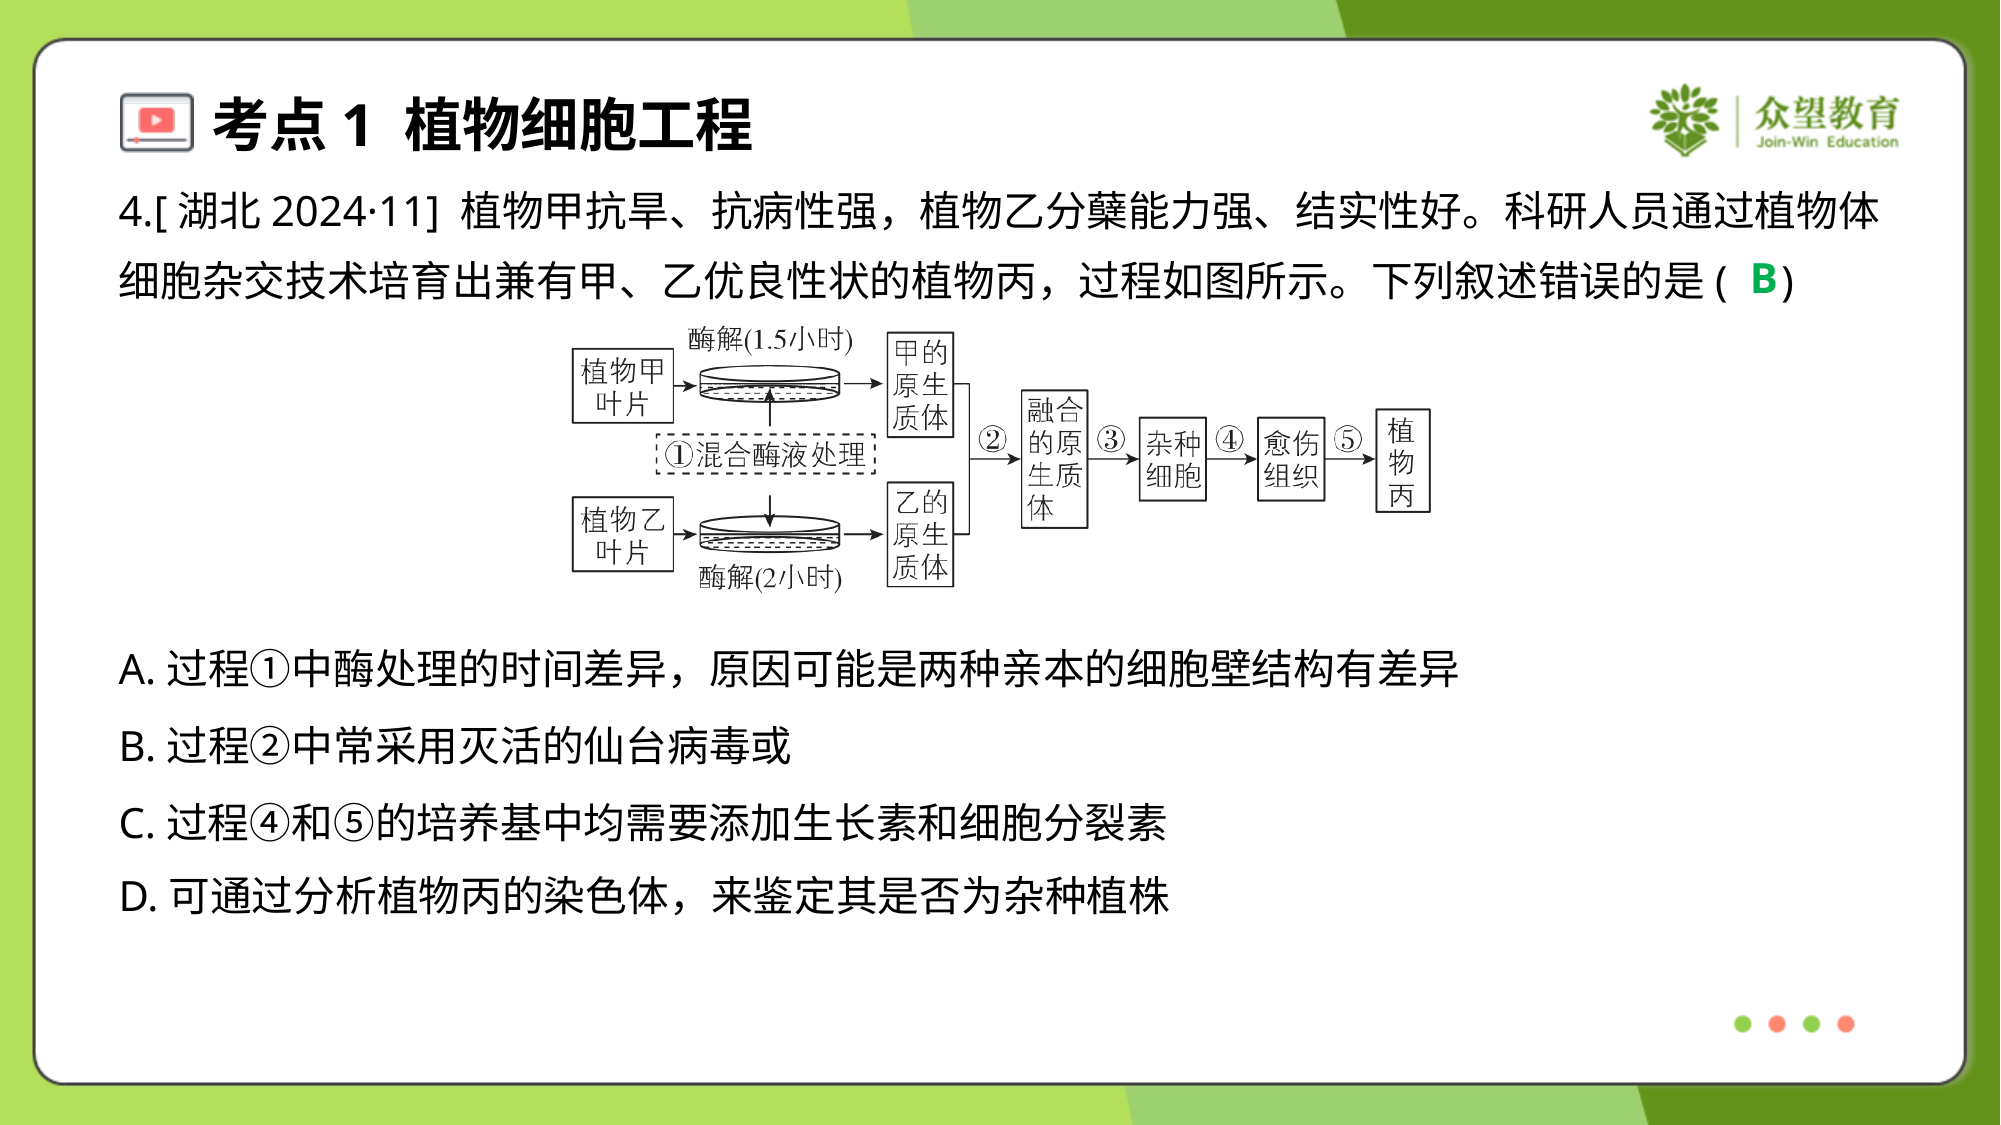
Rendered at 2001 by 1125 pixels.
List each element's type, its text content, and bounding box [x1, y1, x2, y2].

text_box B [1734, 231, 1794, 296]
picture [0, 0, 2000, 1125]
text_box 4.[湖北2024·11] 植物甲抗旱、抗病性强，植物乙分蘖能力强、结实性好。科研人员通过植物体 细胞杂交技术培育出兼有甲、乙优良性状的植物丙，过程如图所示。下列叙述错误的是( ) [118, 159, 1883, 298]
